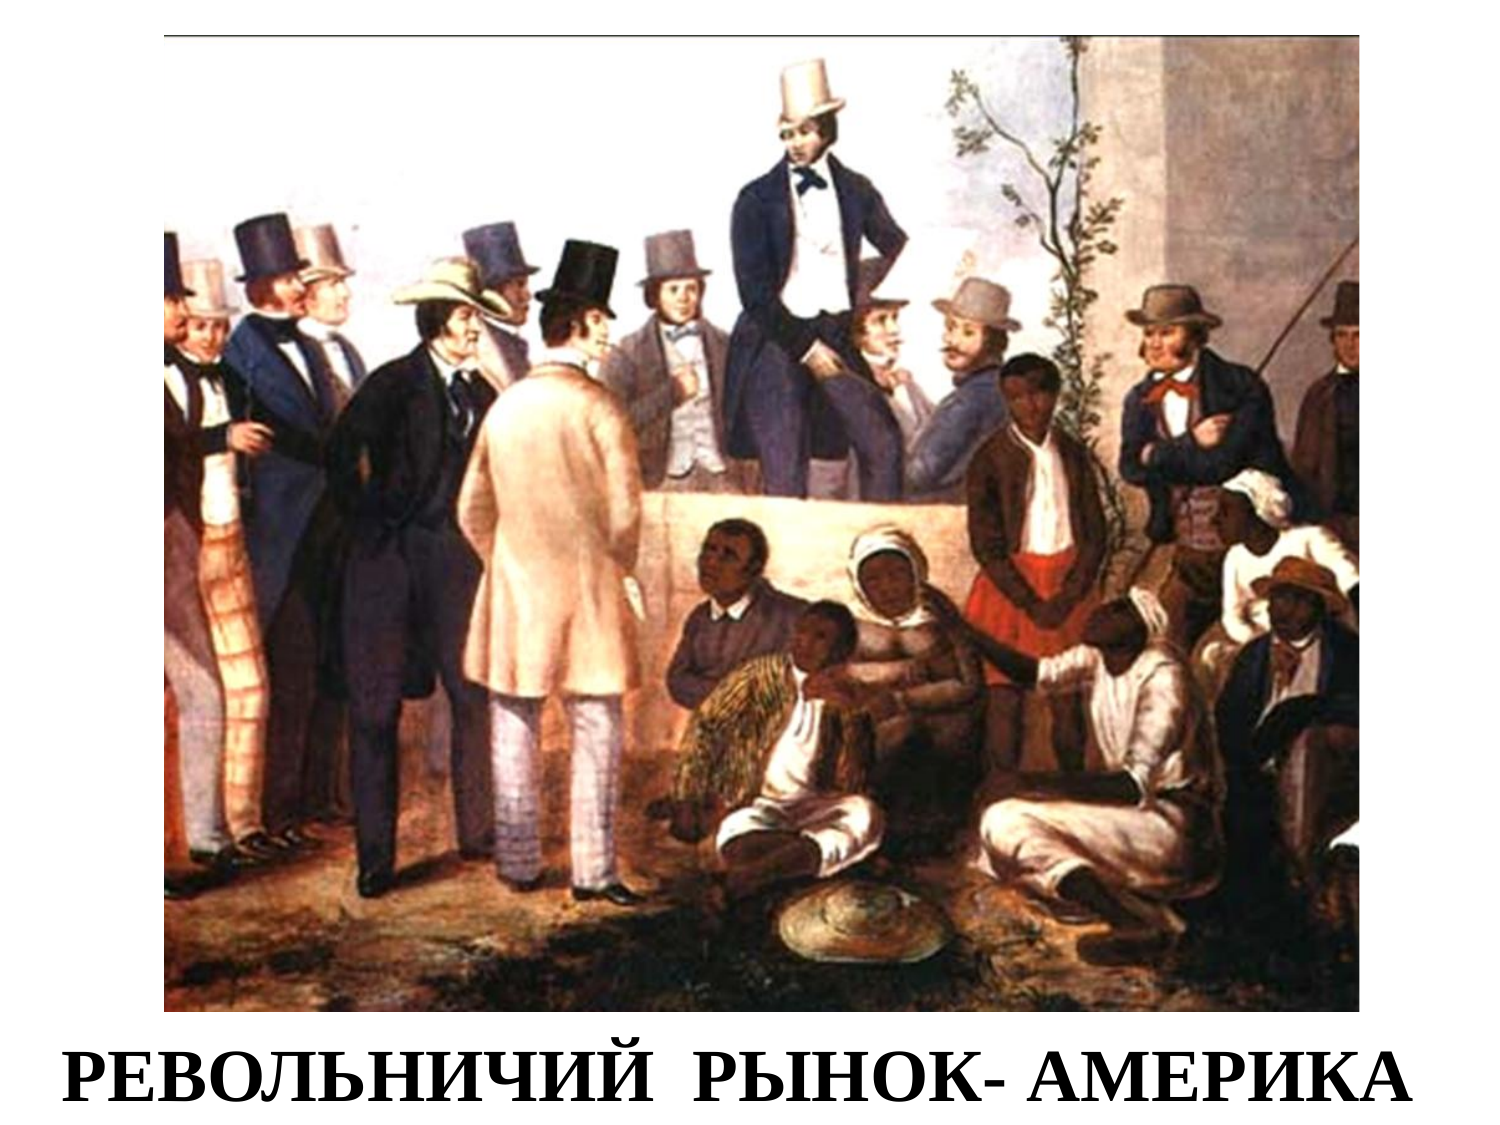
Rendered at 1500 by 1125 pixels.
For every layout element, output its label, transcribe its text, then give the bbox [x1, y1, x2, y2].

picture [163, 34, 1360, 1012]
text_box РЕВОЛЬНИЧИЙ РЫНОК- АМЕРИКА [46, 1018, 1500, 1124]
